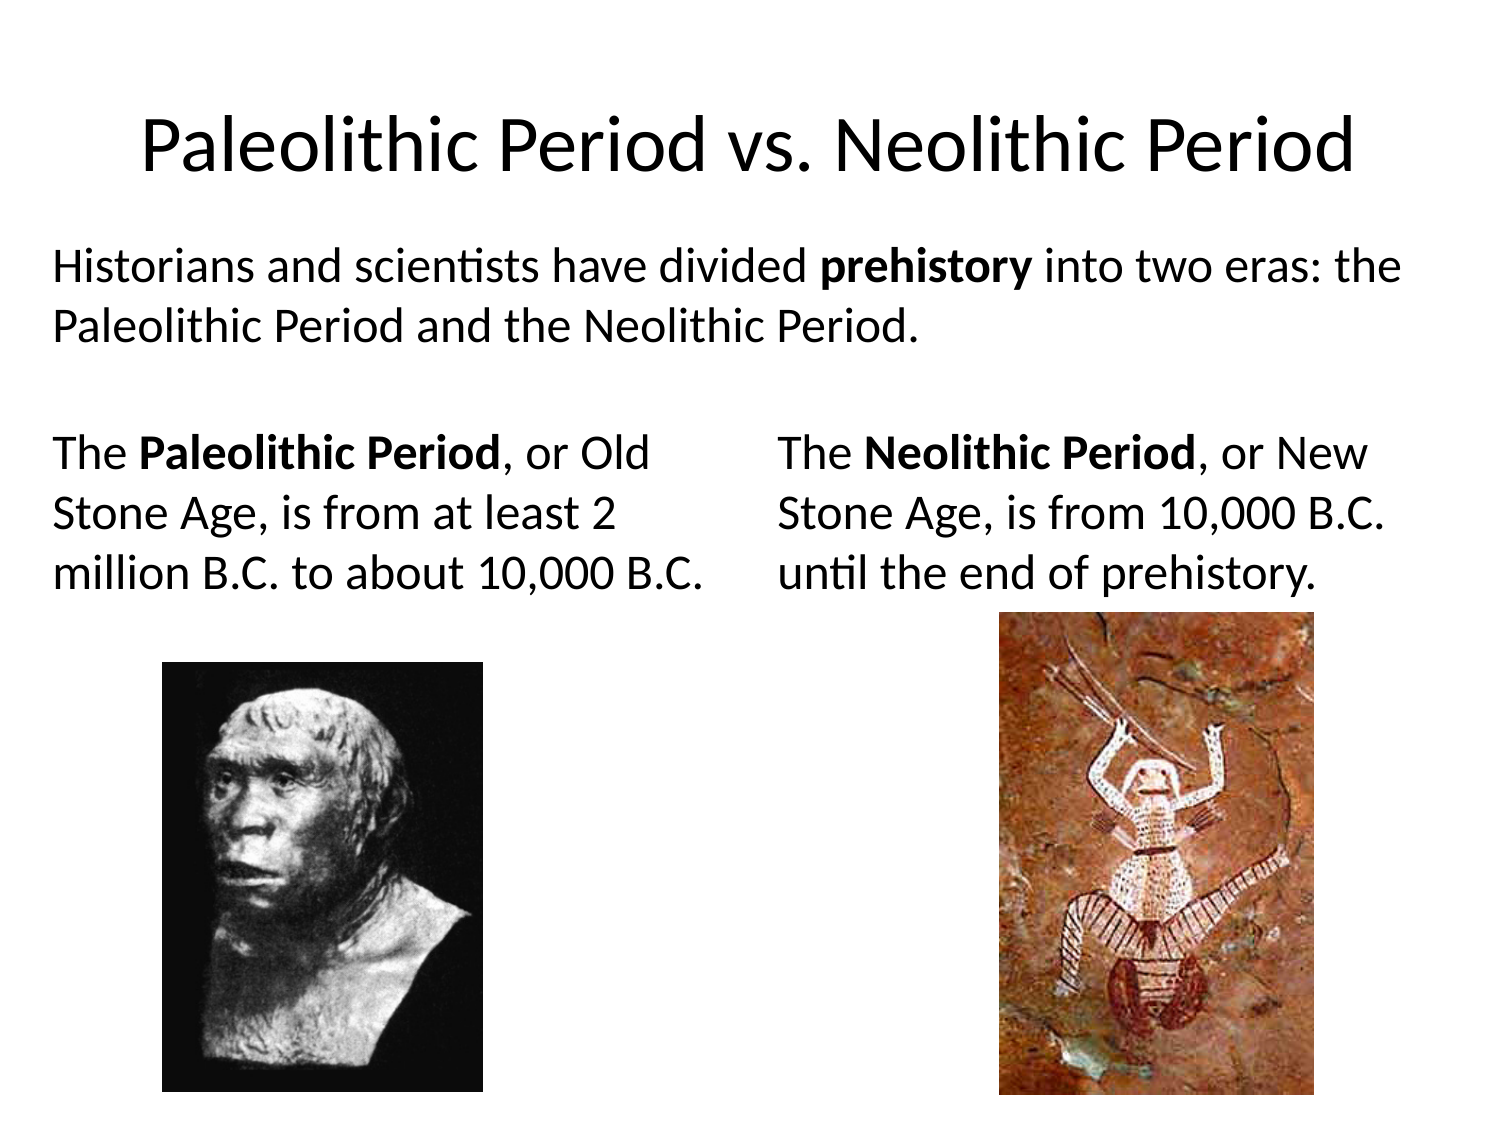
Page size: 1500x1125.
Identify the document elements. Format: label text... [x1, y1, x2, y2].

picture [162, 662, 483, 1092]
picture [999, 612, 1315, 1095]
title Paleolithic Period vs. Neolithic Period [75, 45, 1425, 224]
text_box The Paleolithic Period, or Old Stone Age, is from at least 2 million B.C. to about 10,000 B.C. [37, 412, 725, 608]
text_box Historians and scientists have divided prehistory into two eras: the Paleolithic Period and the Neolithic Period. [37, 224, 1438, 360]
text_box The Neolithic Period, or New Stone Age, is from 10,000 B.C. until the end of prehistory. [762, 412, 1500, 608]
